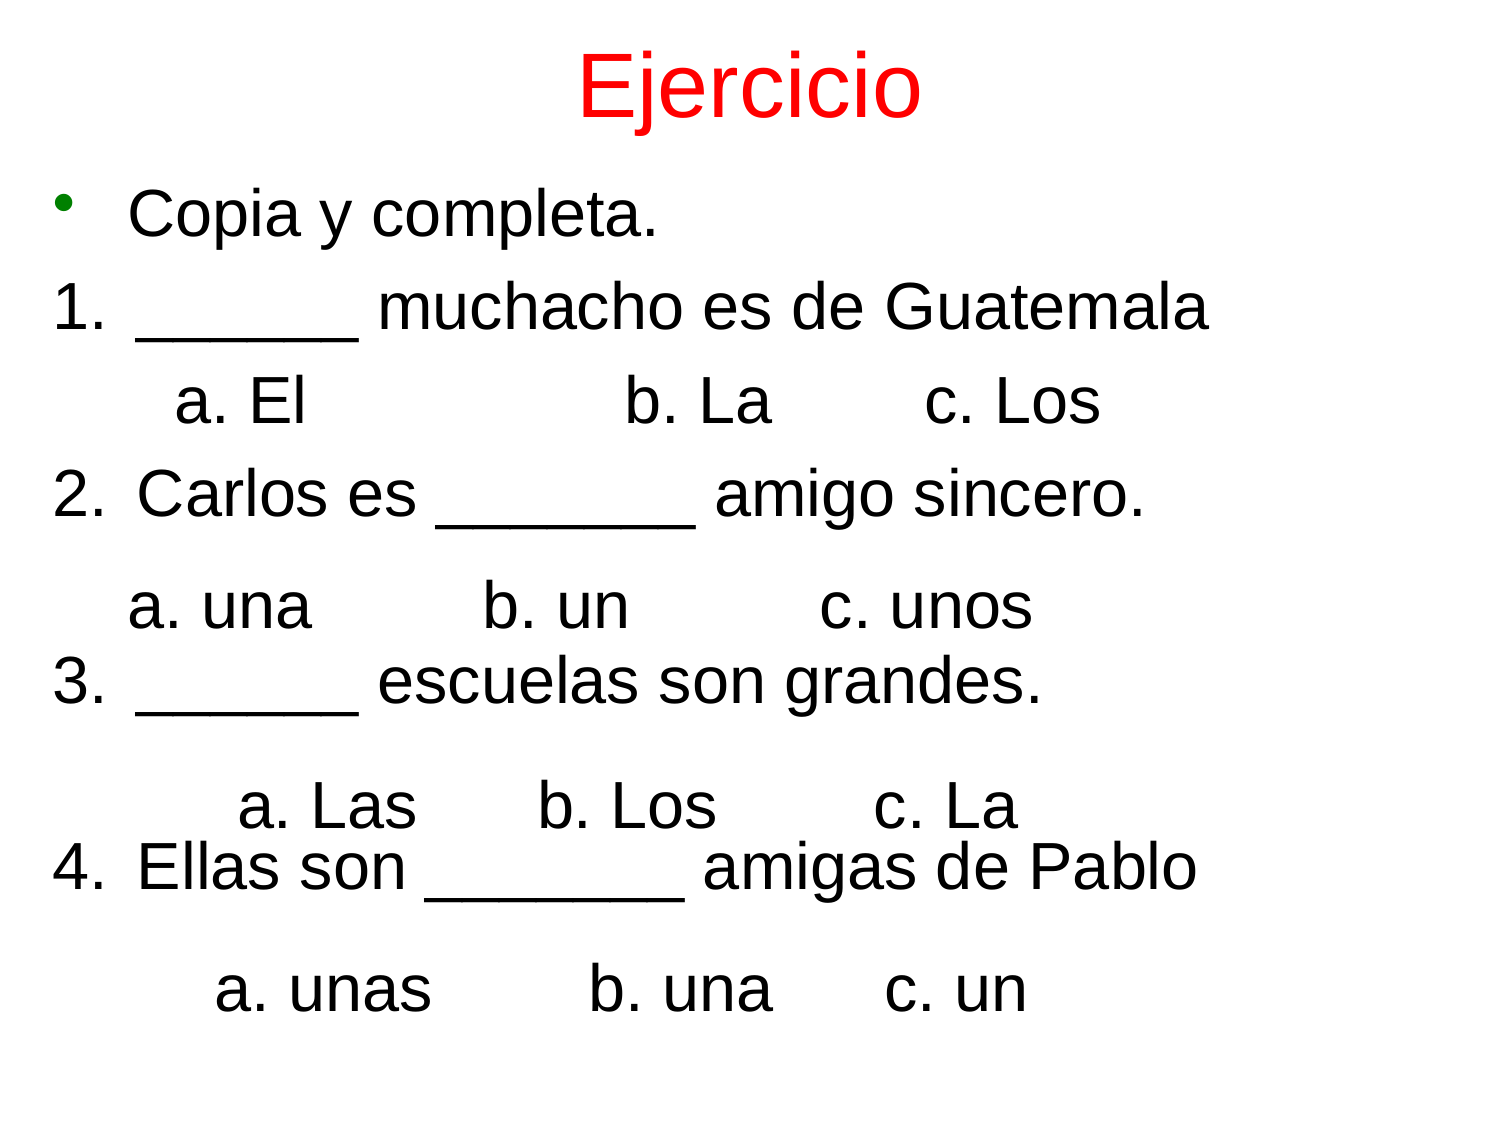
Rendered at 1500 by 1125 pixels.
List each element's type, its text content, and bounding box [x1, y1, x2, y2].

text_box a. Las b. Los c. La [222, 754, 1034, 849]
list Copia y completa. ______ muchacho es de Guatemala Carlos es _______ amigo sincero. ______ escuelas son grandes. Ellas son _______ amigas de Pablo [37, 162, 1463, 1100]
title Ejercicio [75, 0, 1425, 162]
text_box a. unas b. una c. un [199, 937, 1400, 1033]
text_box a. una b. un c. unos [112, 553, 1050, 649]
text_box a. El b. La c. Los [159, 349, 1118, 445]
